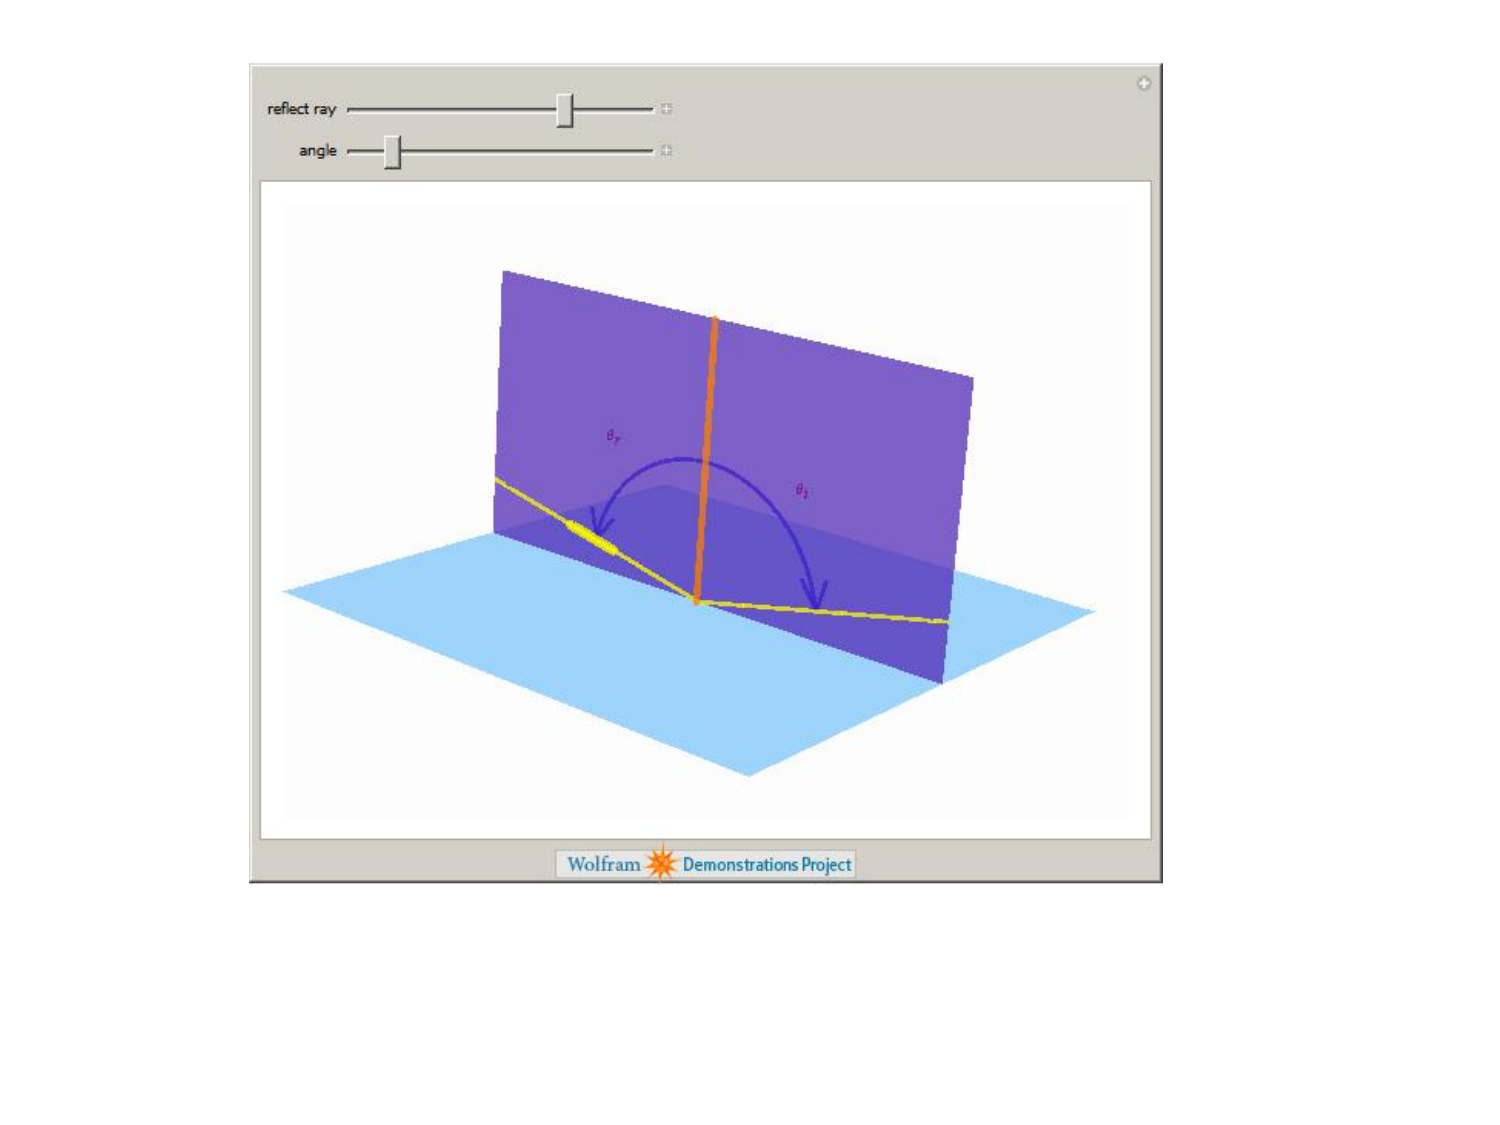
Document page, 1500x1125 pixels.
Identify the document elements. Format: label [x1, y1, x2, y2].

picture [249, 62, 1163, 885]
